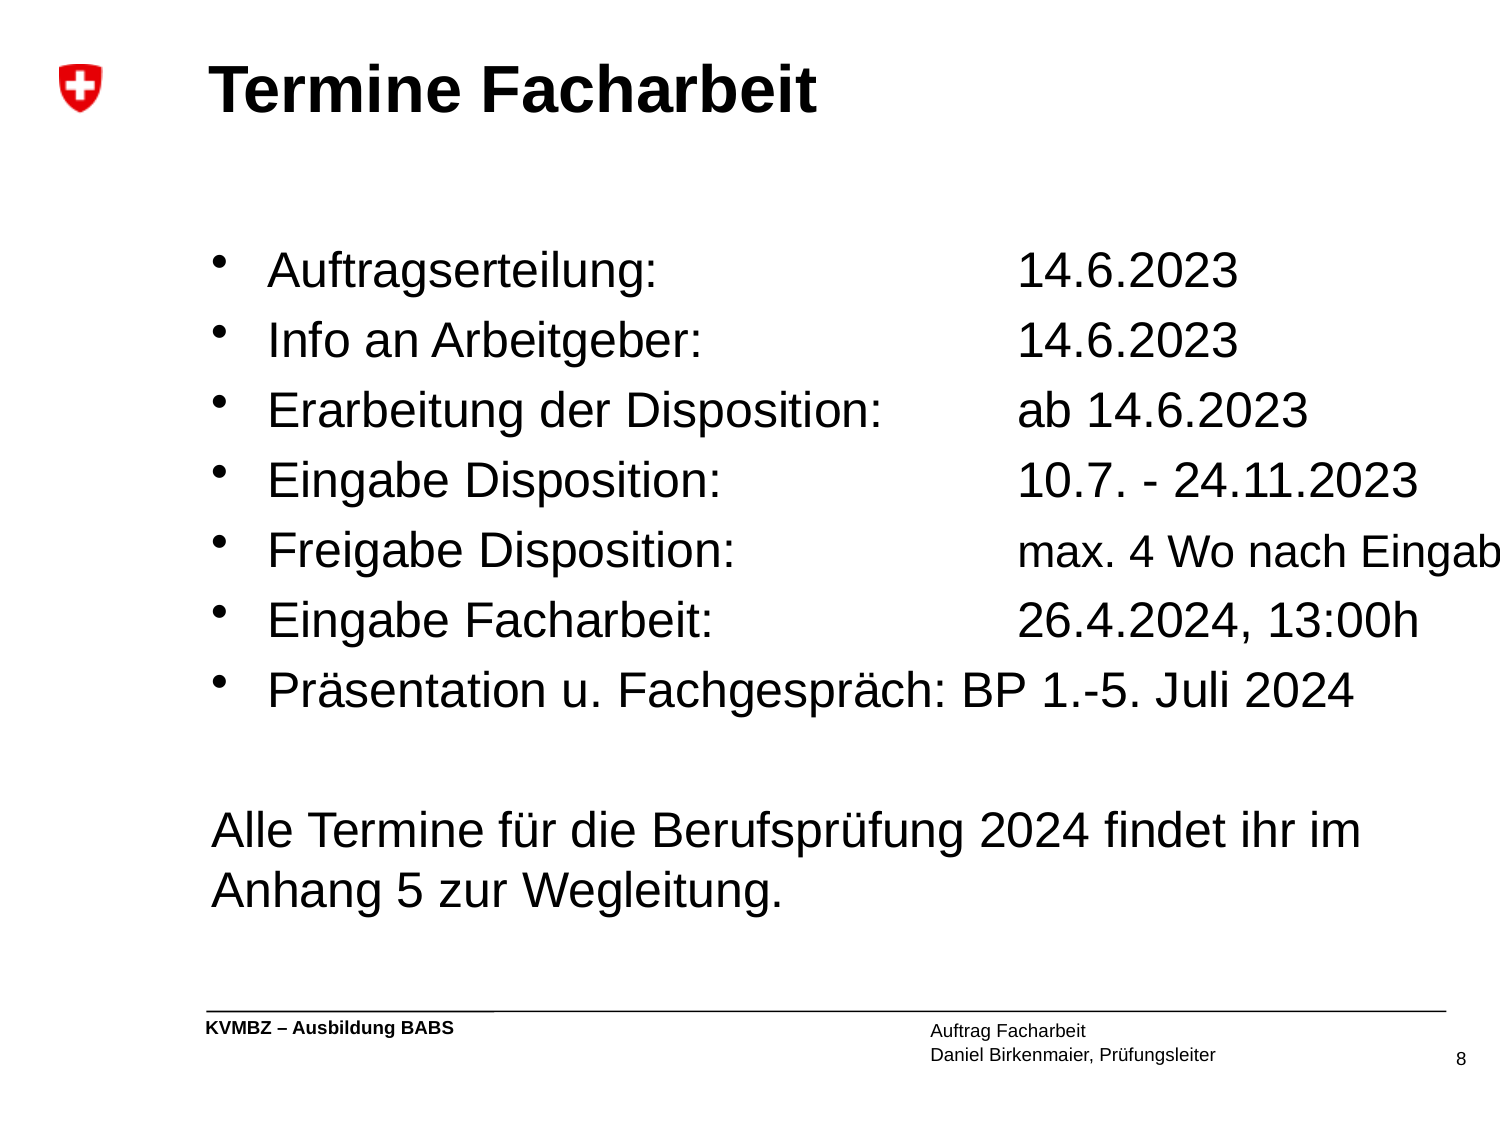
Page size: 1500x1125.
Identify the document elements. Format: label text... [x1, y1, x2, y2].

list Auftragserteilung: 14.6.2023 Info an Arbeitgeber: 14.6.2023 Erarbeitung der Disposition: ab 14.6.2023 Eingabe Disposition: 10.7. - 24.11.2023 Freigabe Disposition: max. 4 Wo nach Eingabe Eingabe Facharbeit: 26.4.2024, 13:00h Präsentation u. Fachgespräch: BP 1.-5. Juli 2024 Alle Termine für die Berufsprüfung 2024 findet ihr im Anhang 5 zur Wegleitung. [210, 237, 1500, 1012]
slide_number Auftrag Facharbeit [915, 1011, 1447, 1048]
footer Daniel Birkenmaier, Prüfungsleiter [915, 1048, 1447, 1071]
title Termine Facharbeit [207, 45, 1433, 209]
picture [59, 64, 103, 114]
